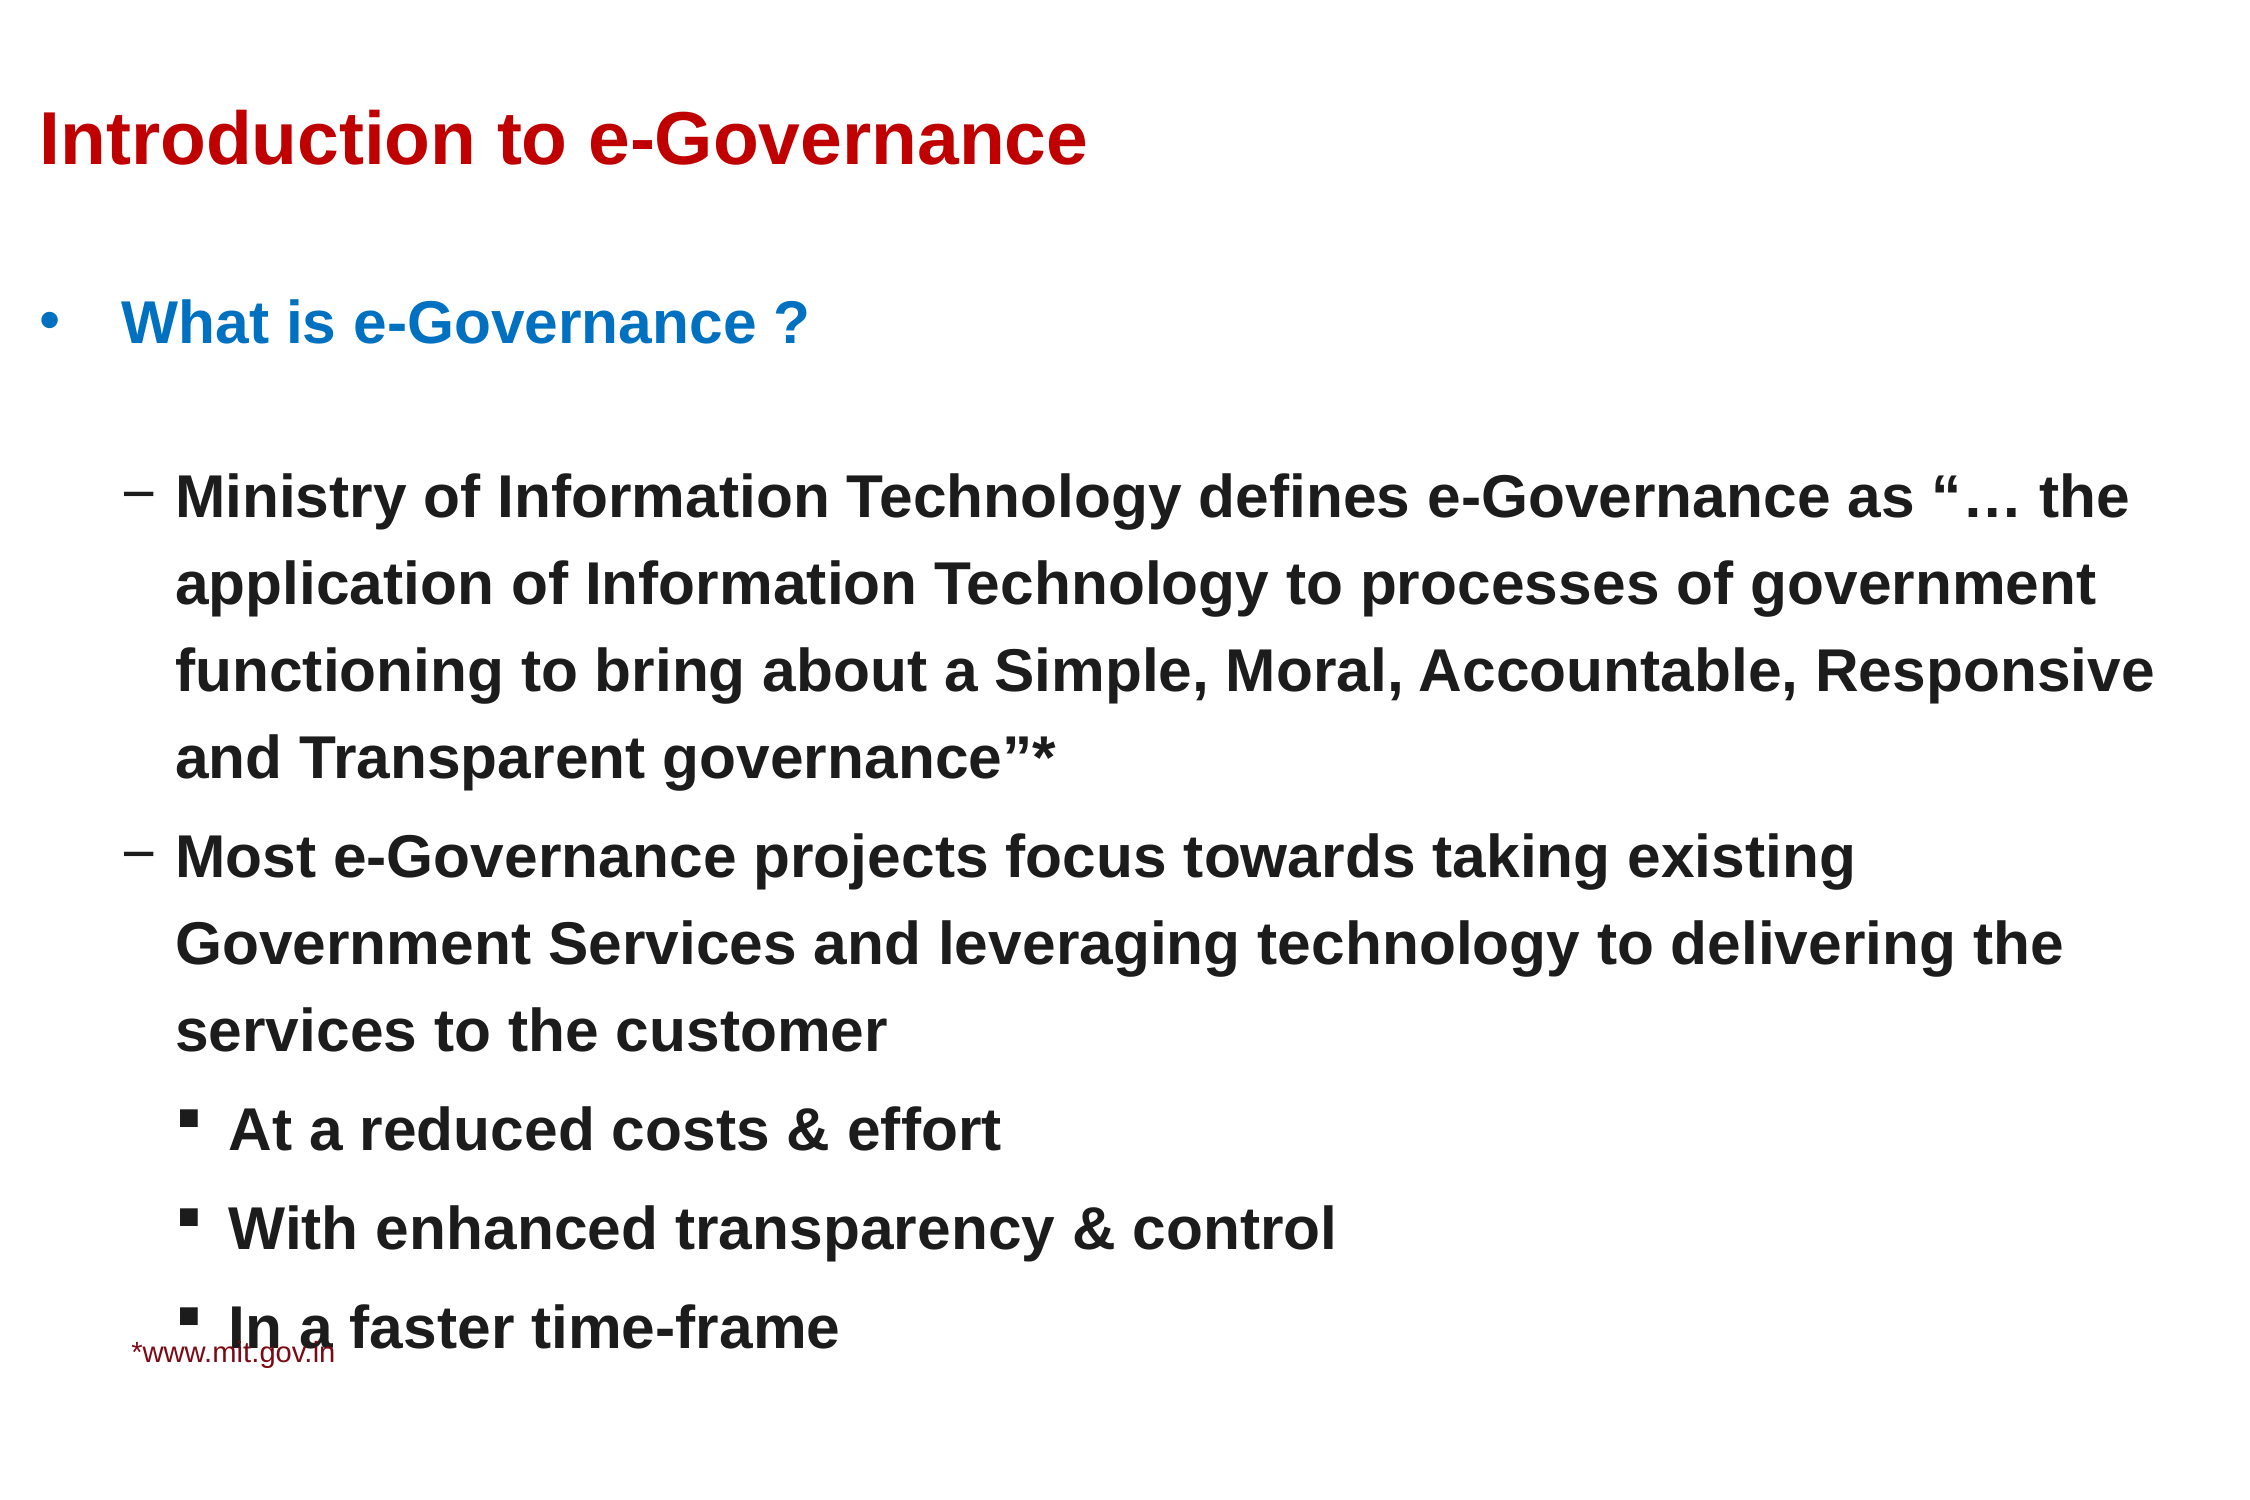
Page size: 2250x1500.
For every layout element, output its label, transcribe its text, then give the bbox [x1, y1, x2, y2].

text_box *www.mit.gov.in [109, 1322, 1194, 1379]
title Introduction to e-Governance [39, 89, 2207, 268]
subtitle What is e-Governance ? Ministry of Information Technology defines e-Governance as “… the application of Information Technology to processes of government functioning to bring about a Simple, Moral, Accountable, Responsive and Transparent governance”* Most e-Governance projects focus towards taking existing Government Services and leveraging technology to delivering the services to the customer At a reduced costs & effort With enhanced transparency & control In a faster time-frame [39, 268, 2207, 1446]
